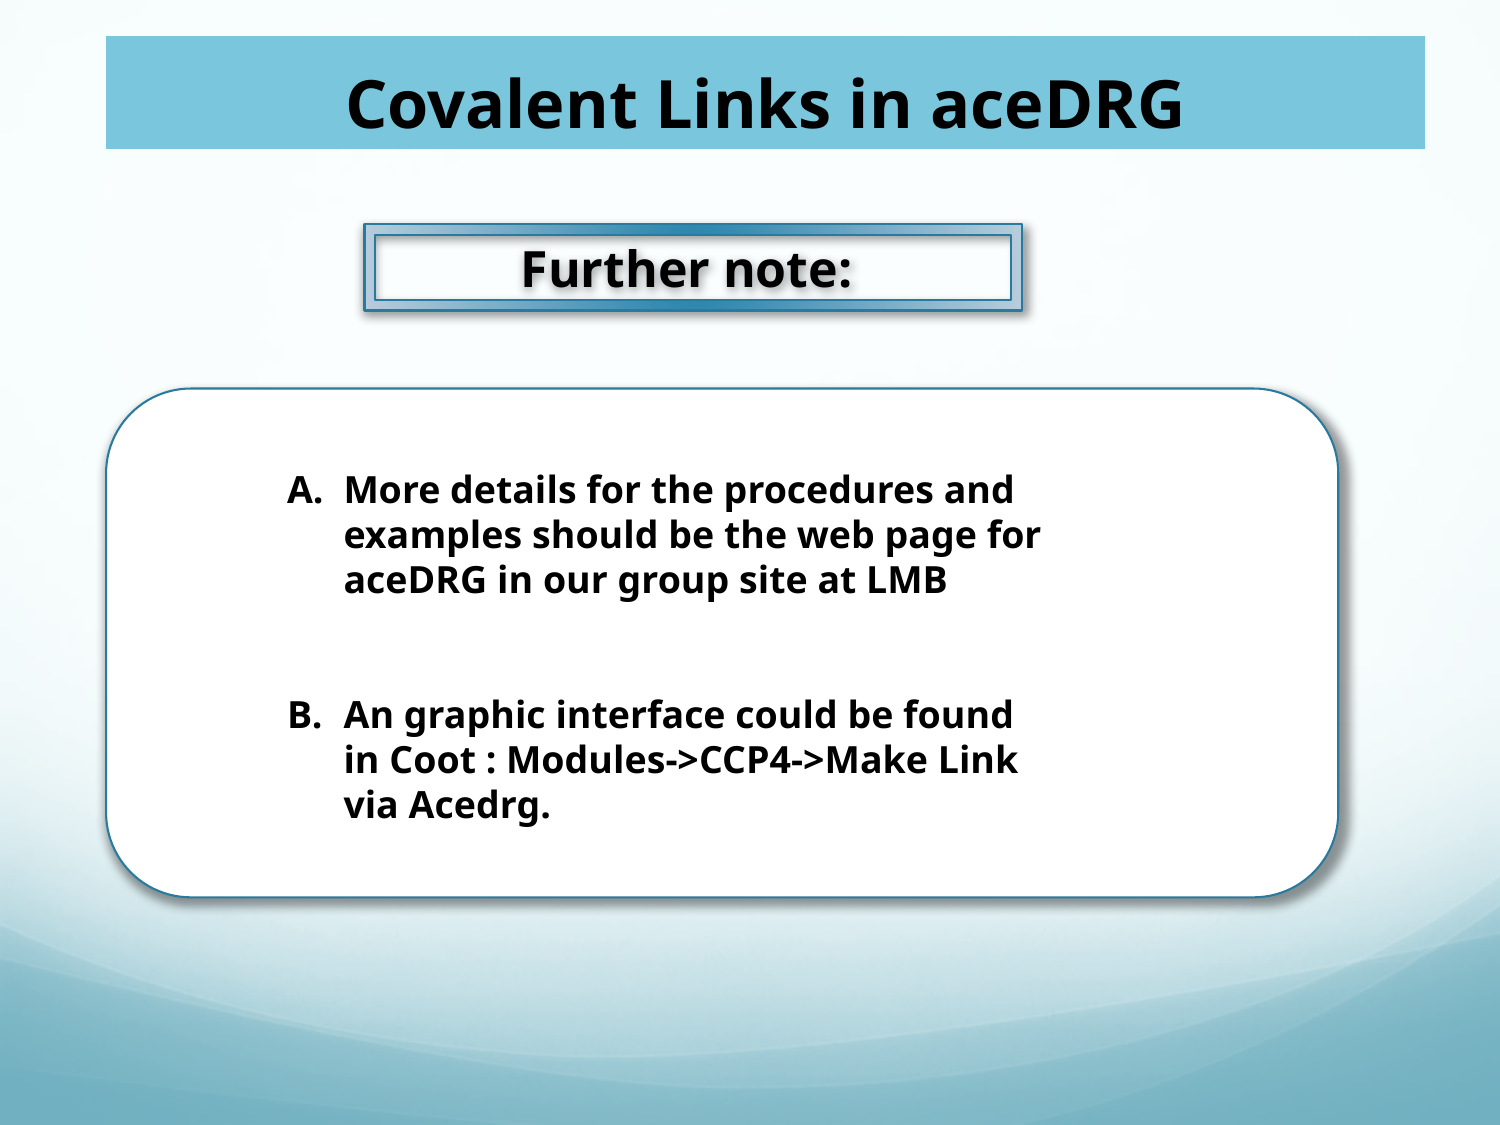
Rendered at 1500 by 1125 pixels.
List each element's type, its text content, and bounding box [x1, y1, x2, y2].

text_box Covalent Links in aceDRG [106, 36, 1426, 149]
text_box More details for the procedures and examples should be the web page for aceDRG in our group site at LMB An graphic interface could be found in Coot : Modules->CCP4->Make Link via Acedrg. [272, 458, 1062, 834]
text_box [105, 387, 1340, 899]
text_box Further note: [363, 223, 1023, 312]
